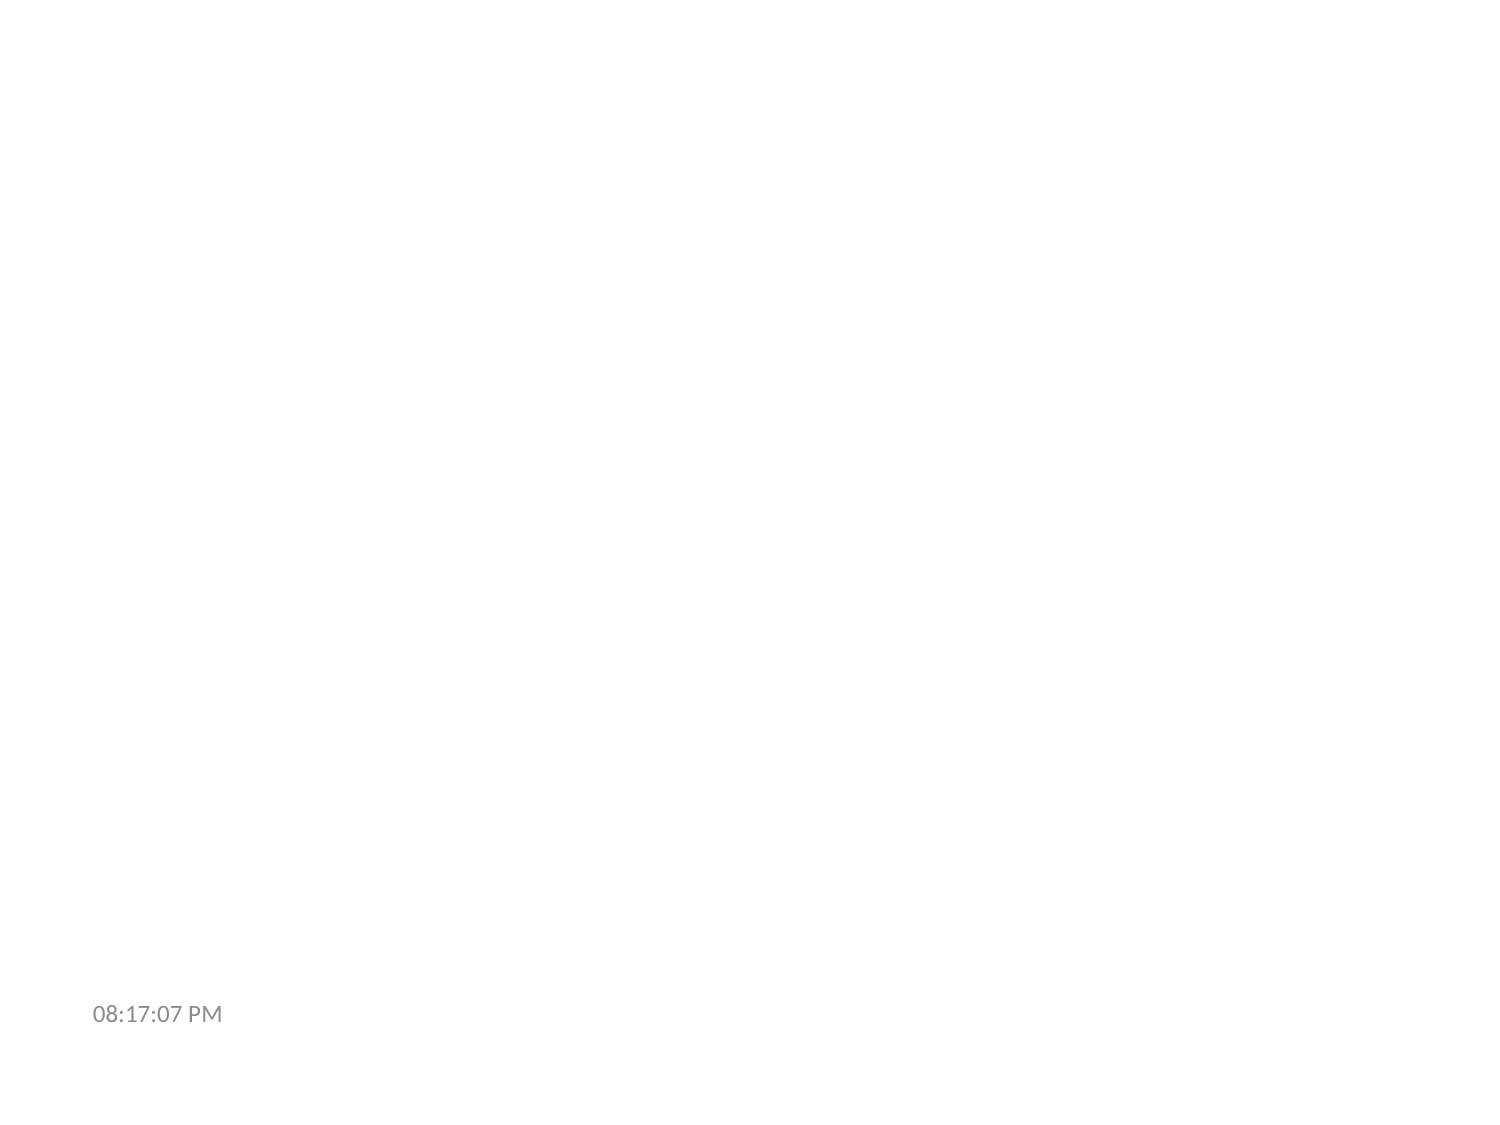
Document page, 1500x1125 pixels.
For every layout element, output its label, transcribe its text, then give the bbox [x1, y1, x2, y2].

text_box 3:35:09 PM [77, 982, 428, 1043]
